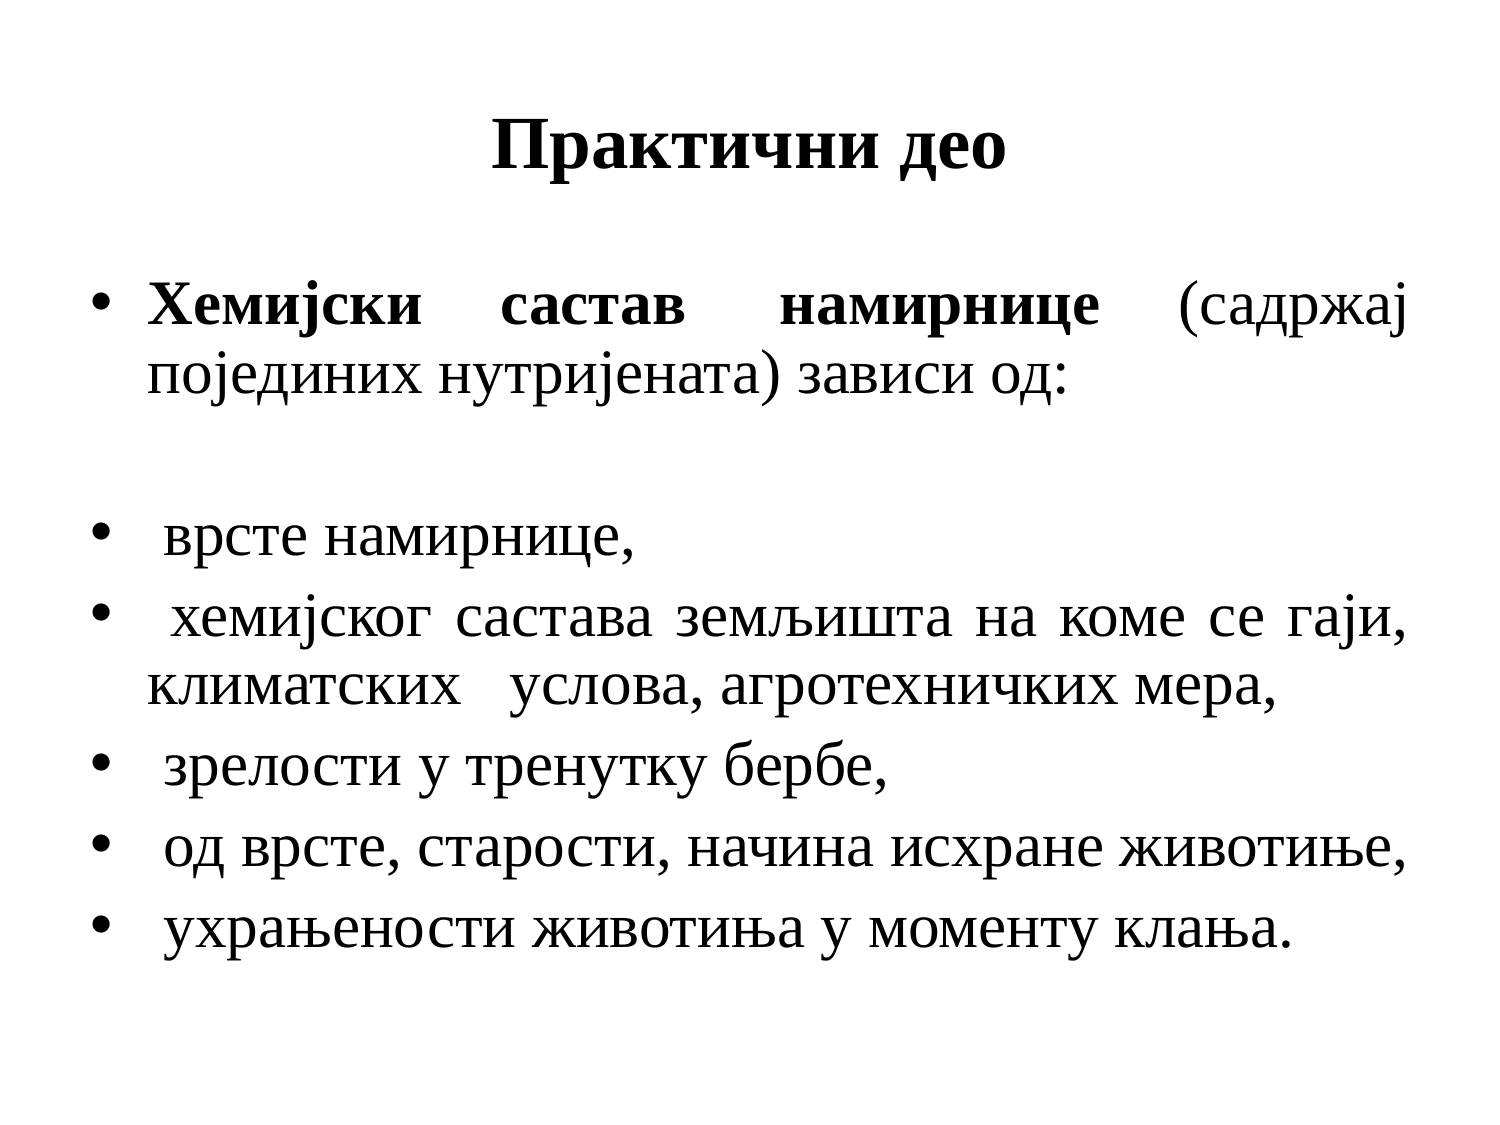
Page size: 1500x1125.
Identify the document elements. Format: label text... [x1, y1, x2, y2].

title Практични део [75, 45, 1425, 233]
list Хемијски састав намирнице (садржај појединих нутријената) зависи од: врсте намирнице, хемијског састава земљишта на коме се гаји, климатских услова, агротехничких мера, зрелости у тренутку бербе, од врсте, старости, начина исхране животиње, ухрањености животиња у моменту клања. [75, 262, 1425, 1005]
